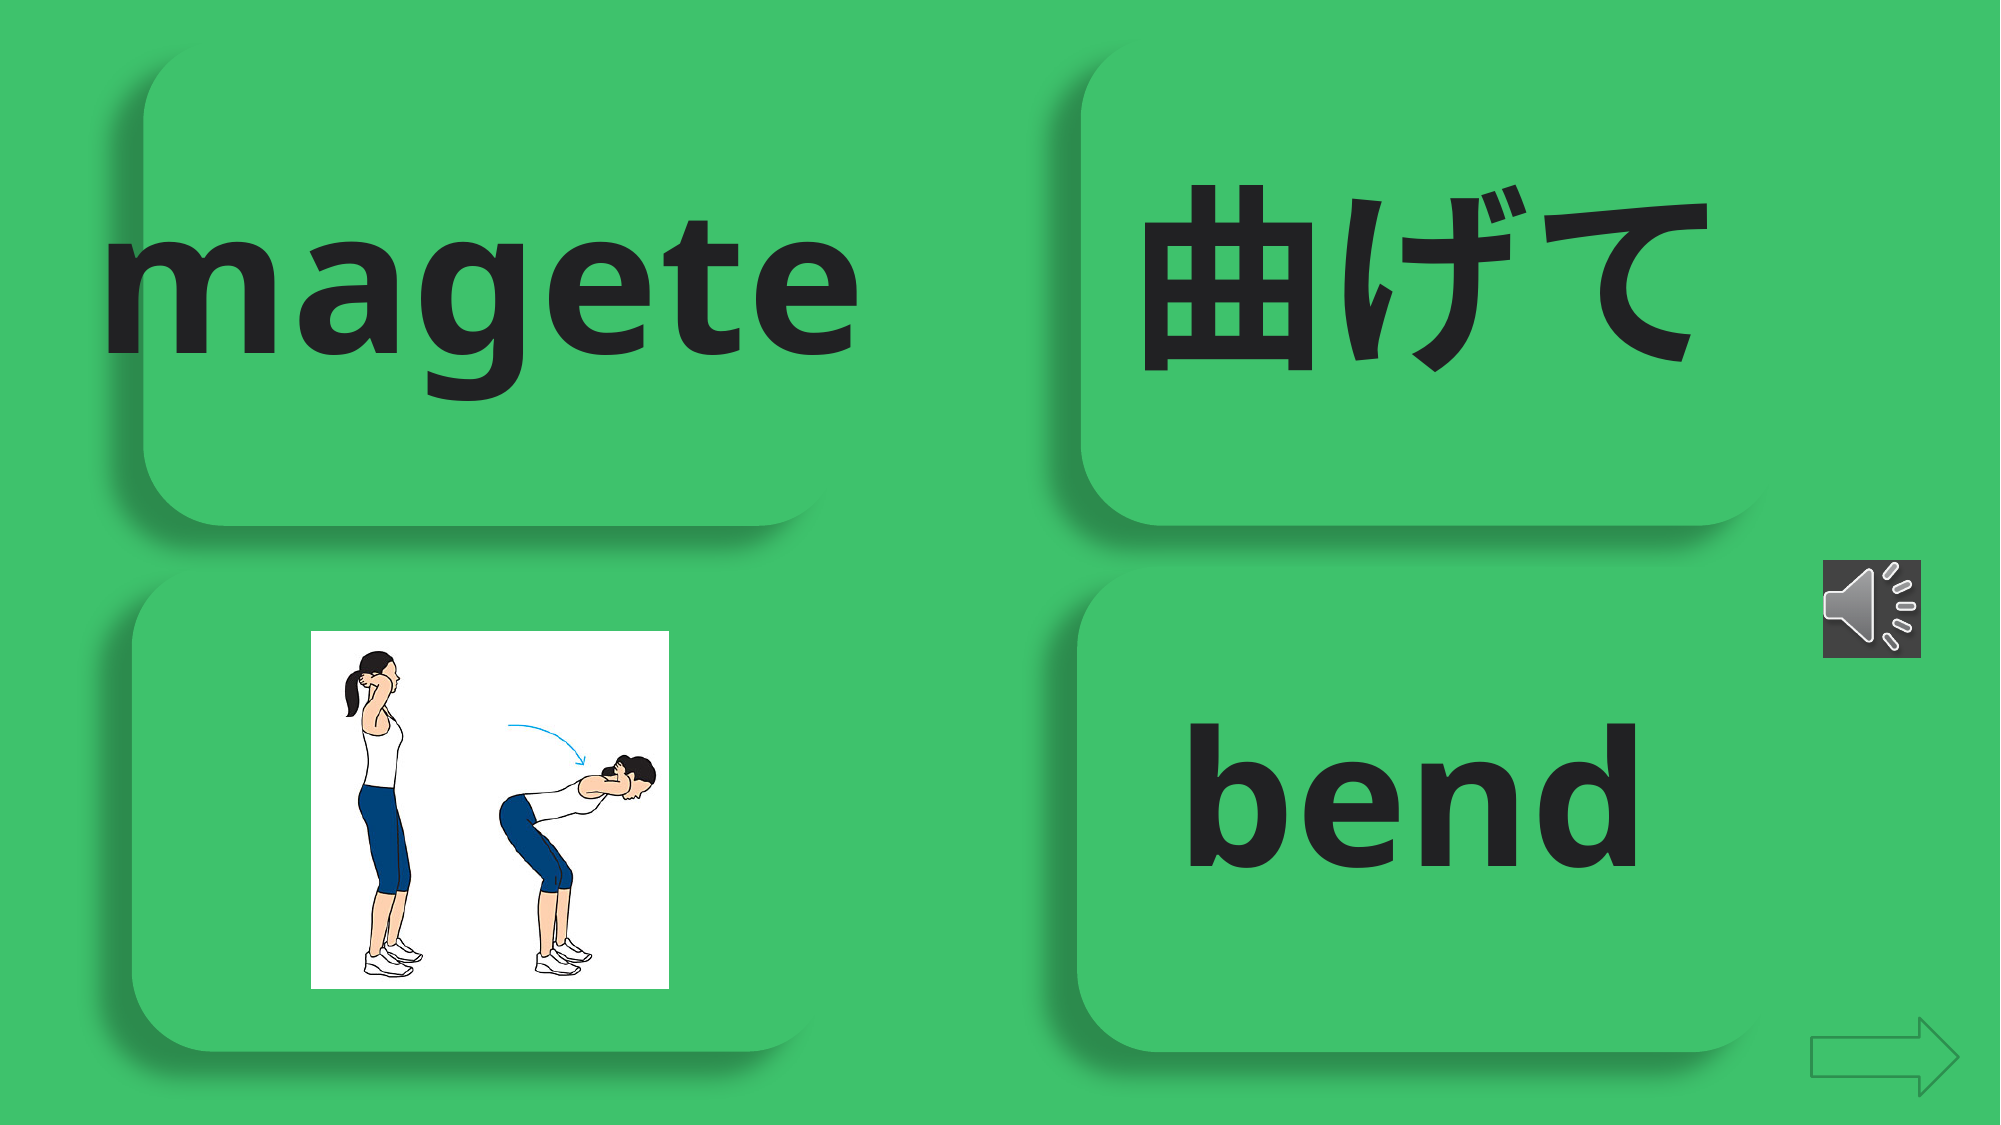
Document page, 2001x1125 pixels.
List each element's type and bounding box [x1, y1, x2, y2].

text_box [1076, 566, 1774, 1053]
picture [311, 630, 669, 989]
text_box [143, 39, 840, 526]
text_box [1810, 1016, 1960, 1098]
text_box [131, 565, 829, 1052]
picture [1822, 558, 1923, 660]
text_box [1080, 36, 1780, 526]
